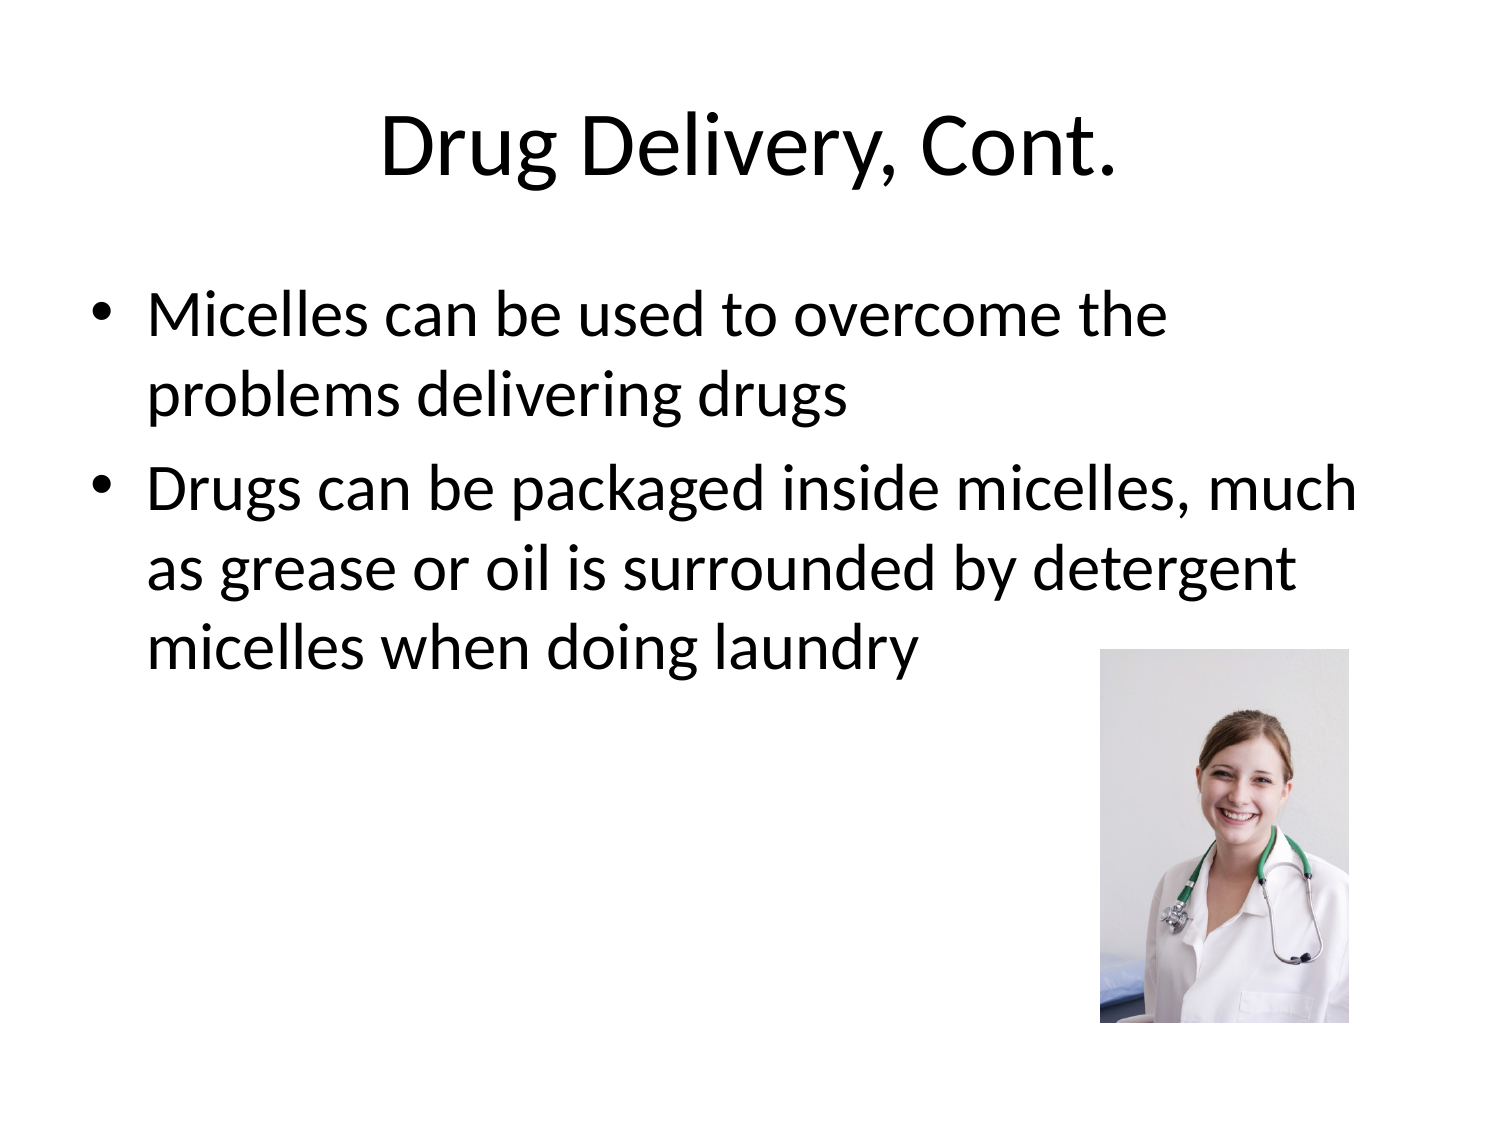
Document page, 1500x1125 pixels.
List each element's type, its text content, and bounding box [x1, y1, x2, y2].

picture [1099, 649, 1349, 1023]
title Drug Delivery, Cont. [75, 45, 1425, 233]
list Micelles can be used to overcome the problems delivering drugs Drugs can be packaged inside micelles, much as grease or oil is surrounded by detergent micelles when doing laundry [75, 262, 1425, 1005]
